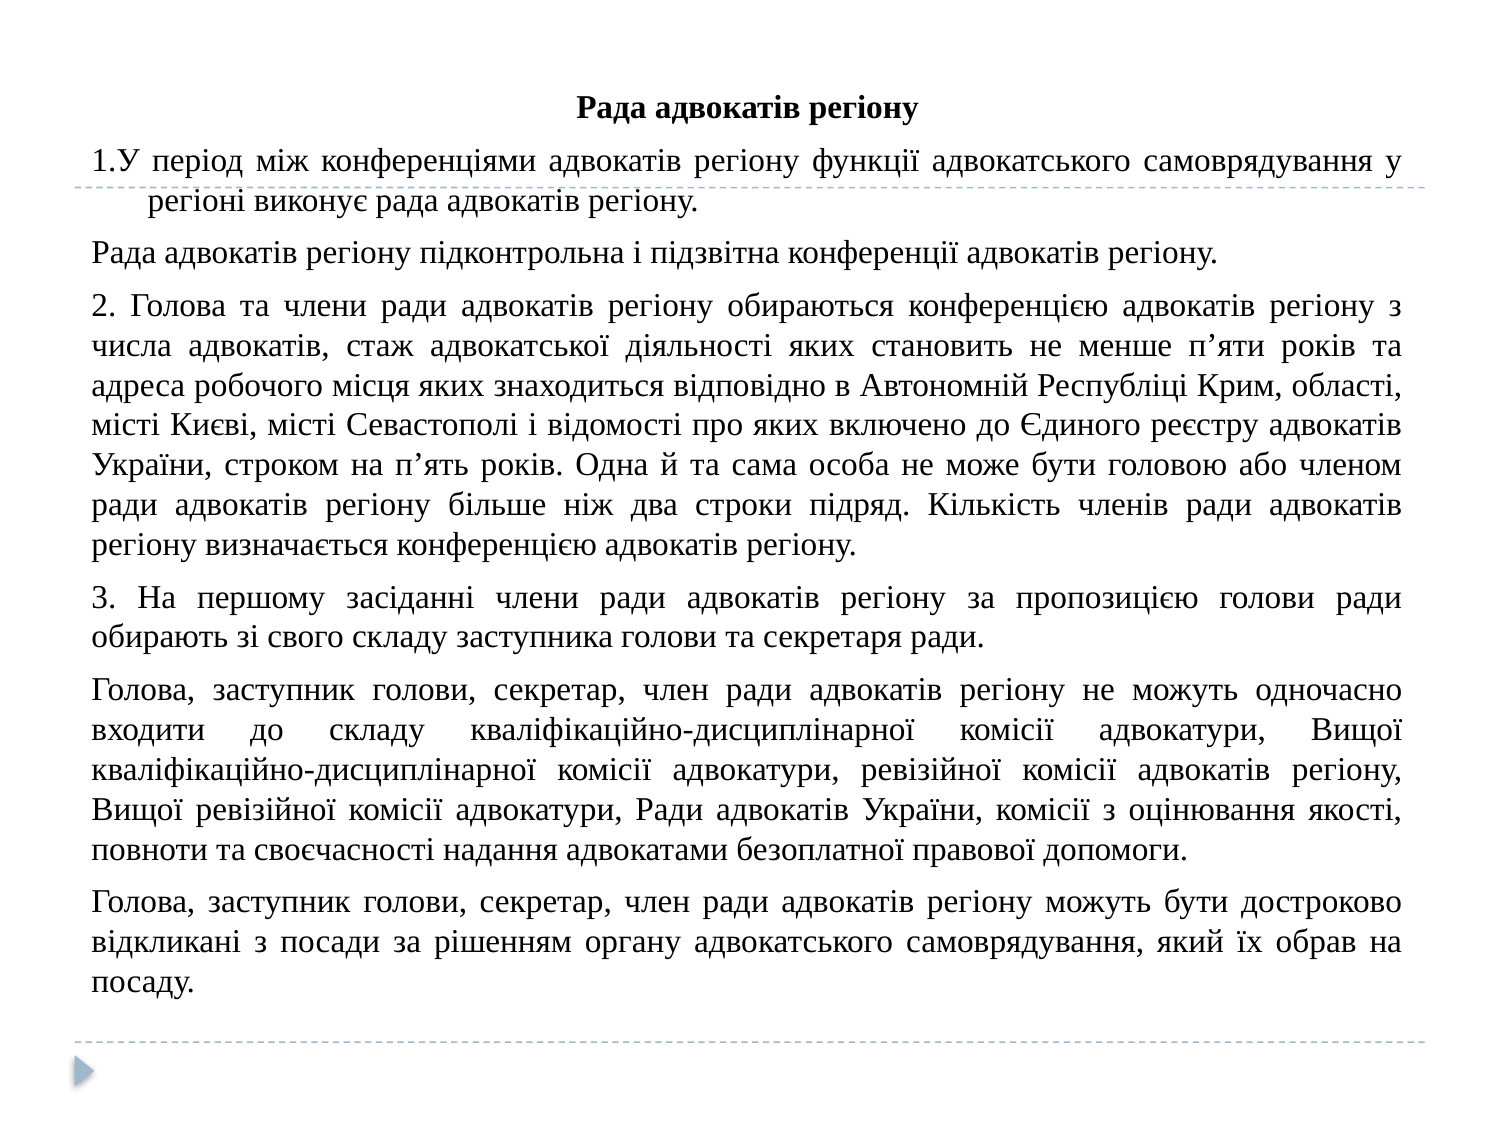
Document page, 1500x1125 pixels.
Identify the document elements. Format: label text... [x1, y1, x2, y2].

list Рада адвокатів регіону 1.У період між конференціями адвокатів регіону функції адвокатського самоврядування у регіоні виконує рада адвокатів регіону. Рада адвокатів регіону підконтрольна і підзвітна конференції адвокатів регіону. 2. Голова та члени ради адвокатів регіону обираються конференцією адвокатів регіону з числа адвокатів, стаж адвокатської діяльності яких становить не менше п’яти років та адреса робочого місця яких знаходиться відповідно в Автономній Республіці Крим, області, місті Києві, місті Севастополі і відомості про яких включено до Єдиного реєстру адвокатів України, строком на п’ять років. Одна й та сама особа не може бути головою або членом ради адвокатів регіону більше ніж два строки підряд. Кількість членів ради адвокатів регіону визначається конференцією адвокатів регіону. 3. На першому засіданні члени ради адвокатів регіону за пропозицією голови ради обирають зі свого складу заступника голови та секретаря ради. Голова, заступник голови, секретар, член ради адвокатів регіону не можуть одночасно входити до складу кваліфікаційно-дисциплінарної комісії адвокатури, Вищої кваліфікаційно-дисциплінарної комісії адвокатури, ревізійної комісії адвокатів регіону, Вищої ревізійної комісії адвокатури, Ради адвокатів України, комісії з оцінювання якості, повноти та своєчасності надання адвокатами безоплатної правової допомоги. Голова, заступник голови, секретар, член ради адвокатів регіону можуть бути достроково відкликані з посади за рішенням органу адвокатського самоврядування, який їх обрав на посаду. [76, 78, 1420, 1027]
